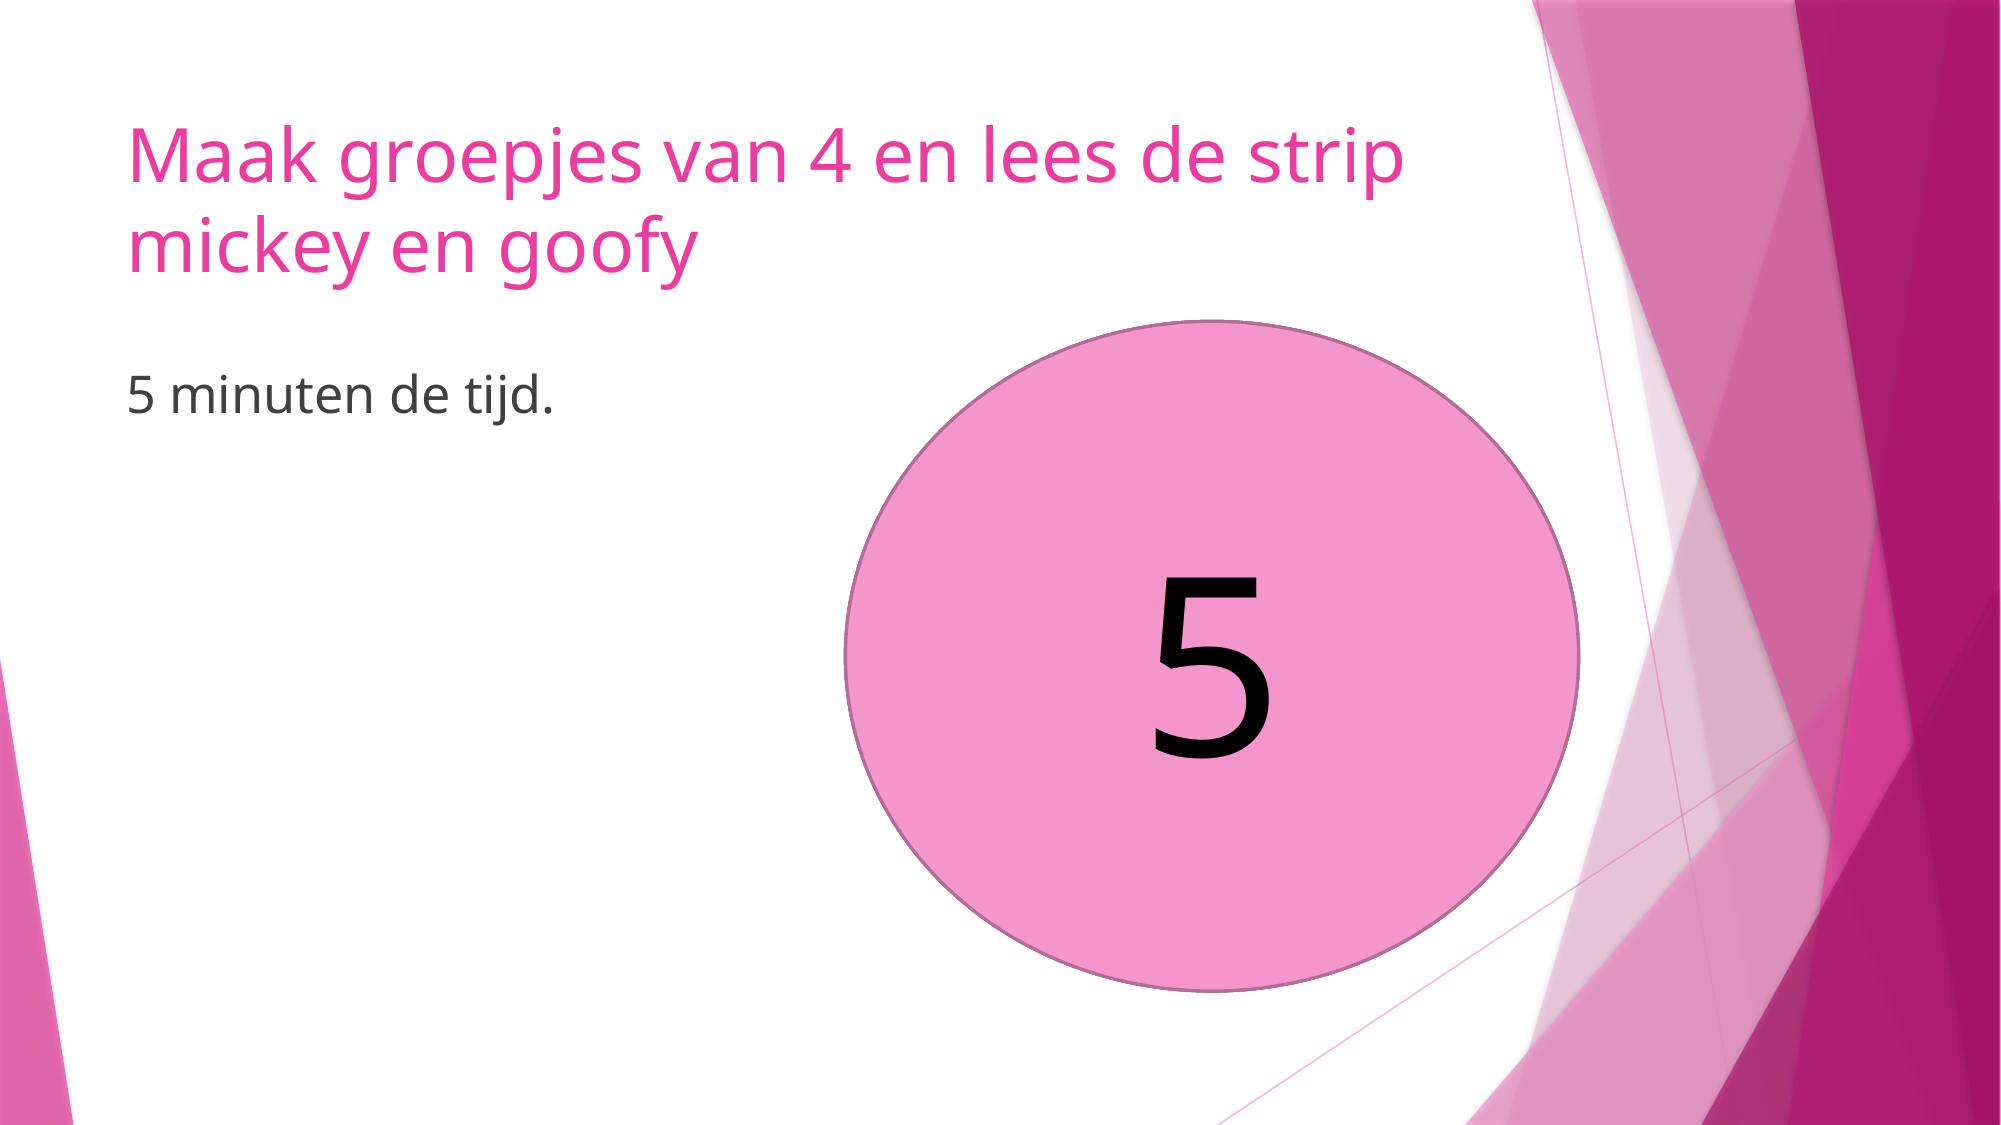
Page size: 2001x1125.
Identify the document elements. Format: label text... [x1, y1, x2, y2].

title Maak groepjes van 4 en lees de strip mickey en goofy [111, 99, 1568, 317]
list 5 minuten de tijd. [111, 354, 846, 992]
text_box 5 [843, 319, 1581, 993]
